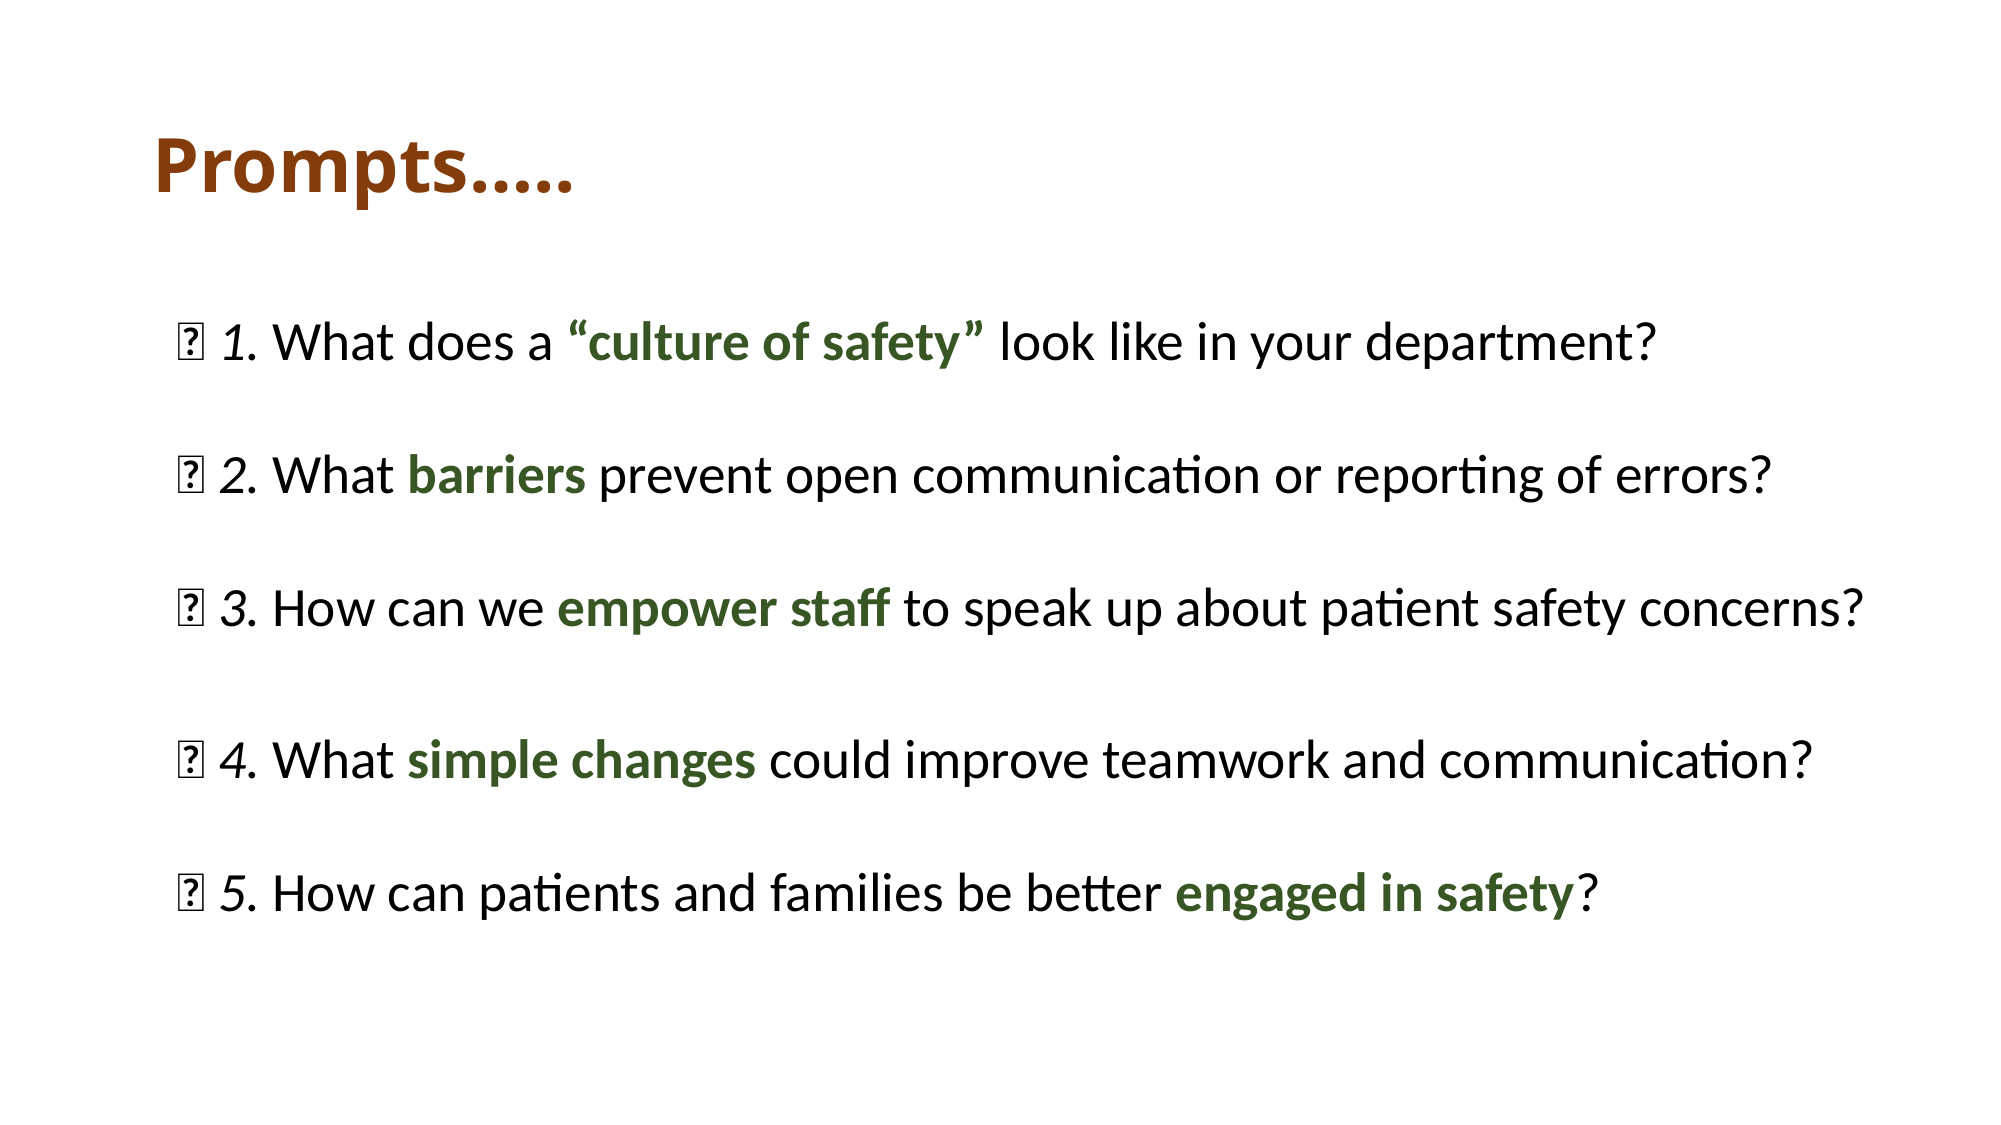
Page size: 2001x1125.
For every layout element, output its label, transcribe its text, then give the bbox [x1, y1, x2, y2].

list 💡 1. What does a “culture of safety” look like in your department? 💡 2. What barriers prevent open communication or reporting of errors? 💡 3. How can we empower staff to speak up about patient safety concerns? 💡 4. What simple changes could improve teamwork and communication? 💡 5. How can patients and families be better engaged in safety? [162, 231, 1888, 946]
title Prompts….. [137, 59, 1863, 278]
